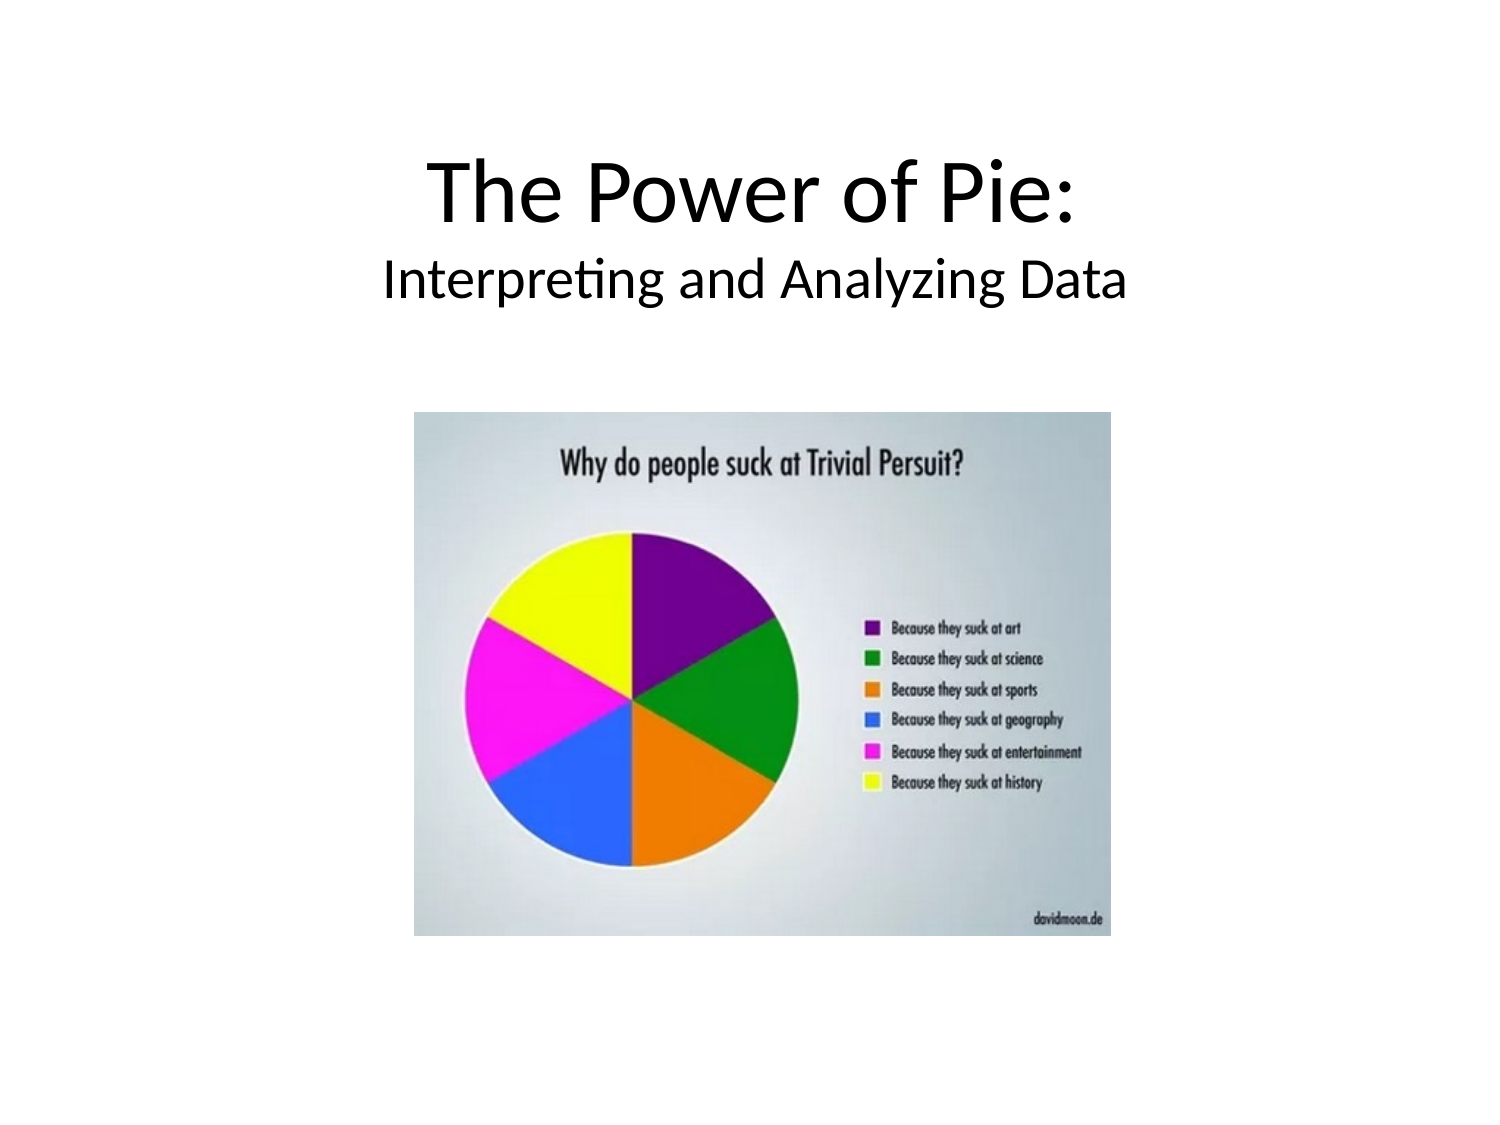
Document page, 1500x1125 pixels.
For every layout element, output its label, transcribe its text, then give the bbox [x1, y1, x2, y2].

title The Power of Pie: Interpreting and Analyzing Data [125, 99, 1400, 342]
picture [414, 412, 1111, 936]
